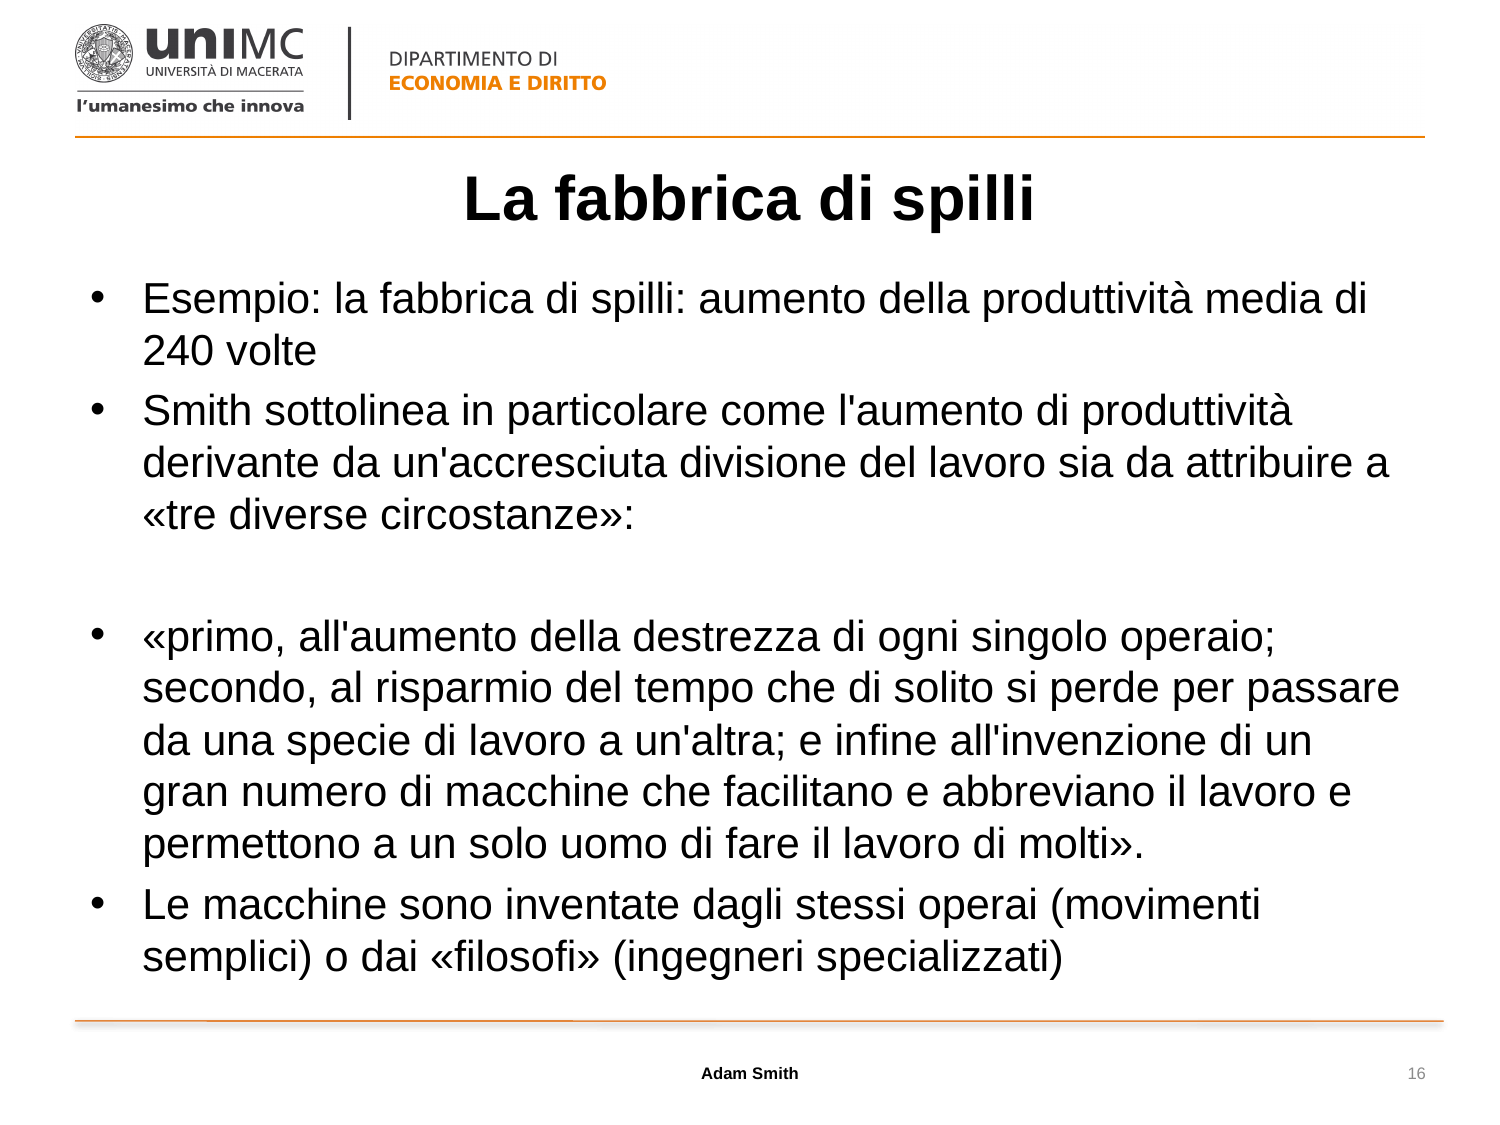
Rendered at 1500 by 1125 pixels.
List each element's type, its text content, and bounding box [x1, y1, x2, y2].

picture [75, 24, 1425, 138]
slide_number 16 [1091, 1042, 1442, 1103]
list Esempio: la fabbrica di spilli: aumento della produttività media di 240 volte Smith sottolinea in particolare come l'aumento di produttività derivante da un'accresciuta divisione del lavoro sia da attribuire a «tre diverse circostanze»: «primo, all'aumento della destrezza di ogni singolo operaio; secondo, al risparmio del tempo che di solito si perde per passare da una specie di lavoro a un'altra; e infine all'invenzione di un gran numero di macchine che facilitano e abbreviano il lavoro e permettono a un solo uomo di fare il lavoro di molti». Le macchine sono inventate dagli stessi operai (movimenti semplici) o dai «filosofi» (ingegneri specializzati) [75, 262, 1425, 1005]
title La fabbrica di spilli [75, 149, 1425, 241]
footer Adam Smith [512, 1042, 988, 1103]
